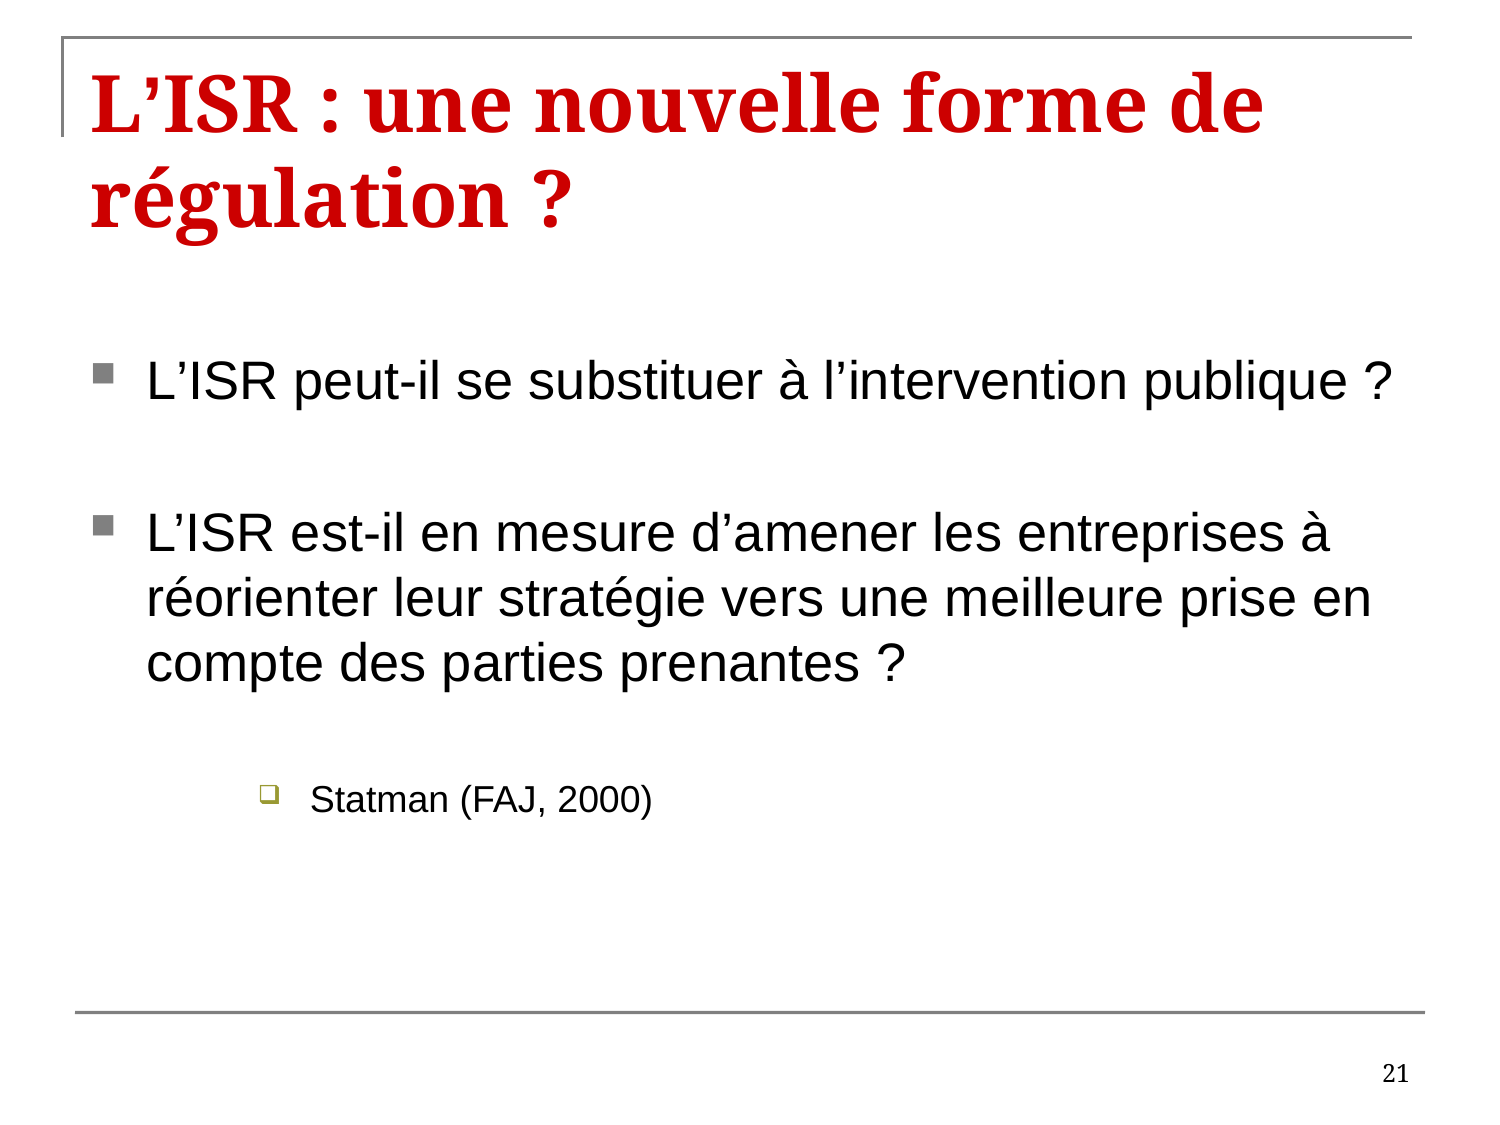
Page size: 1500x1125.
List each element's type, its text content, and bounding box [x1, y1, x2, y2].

slide_number 21 [1074, 1024, 1425, 1100]
title L’ISR : une nouvelle forme de régulation ? [75, 45, 1425, 233]
list L’ISR peut-il se substituer à l’intervention publique ? L’ISR est-il en mesure d’amener les entreprises à réorienter leur stratégie vers une meilleure prise en compte des parties prenantes ? Statman (FAJ, 2000) [75, 262, 1425, 1006]
